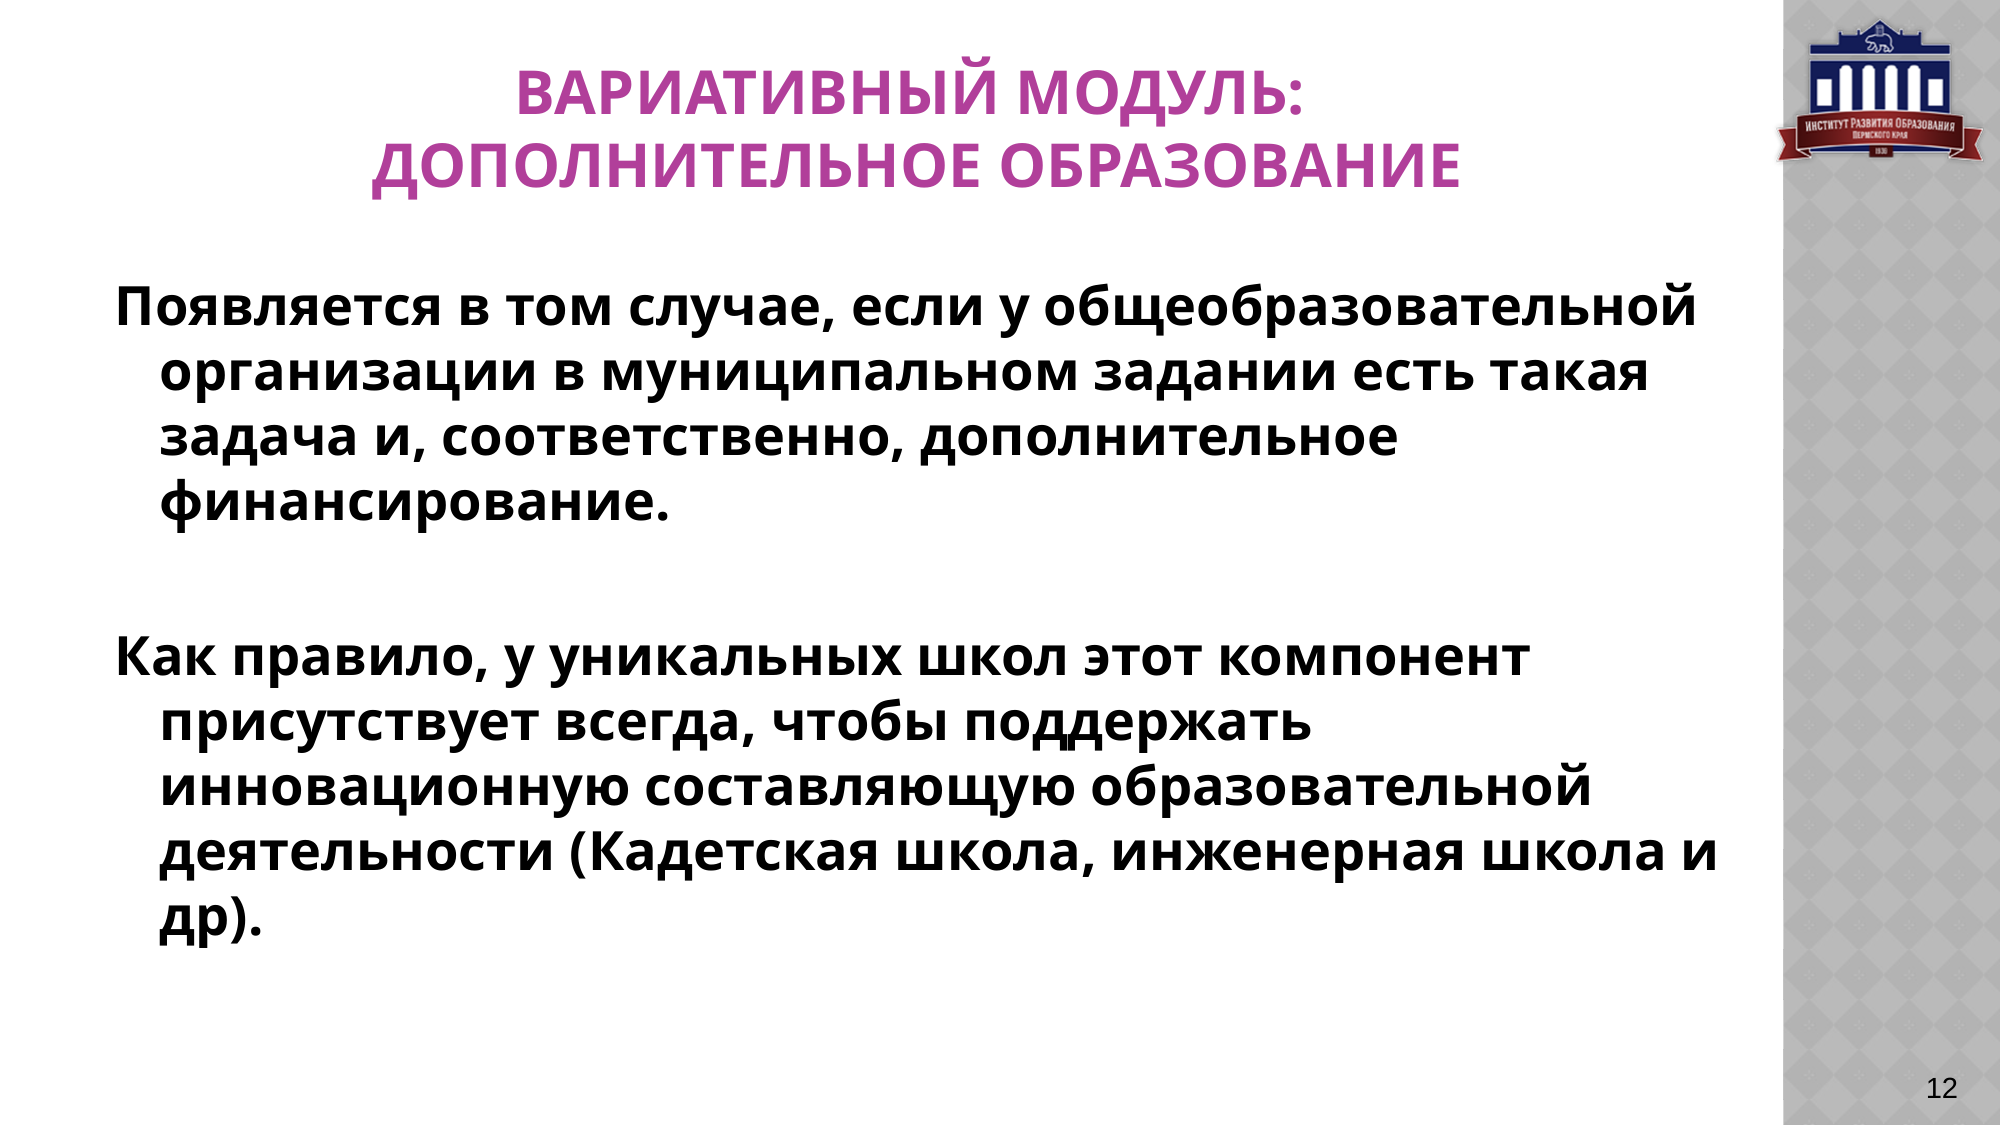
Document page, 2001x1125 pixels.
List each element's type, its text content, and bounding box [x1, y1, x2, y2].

list Появляется в том случае, если у общеобразовательной организации в муниципальном задании есть такая задача и, соответственно, дополнительное финансирование. Как правило, у уникальных школ этот компонент присутствует всегда, чтобы поддержать инновационную составляющую образовательной деятельности (Кадетская школа, инженерная школа и др). [99, 264, 1743, 1059]
picture [1771, 12, 1988, 168]
title Вариативный Модуль: дополнительное обРазование [99, 52, 1736, 200]
